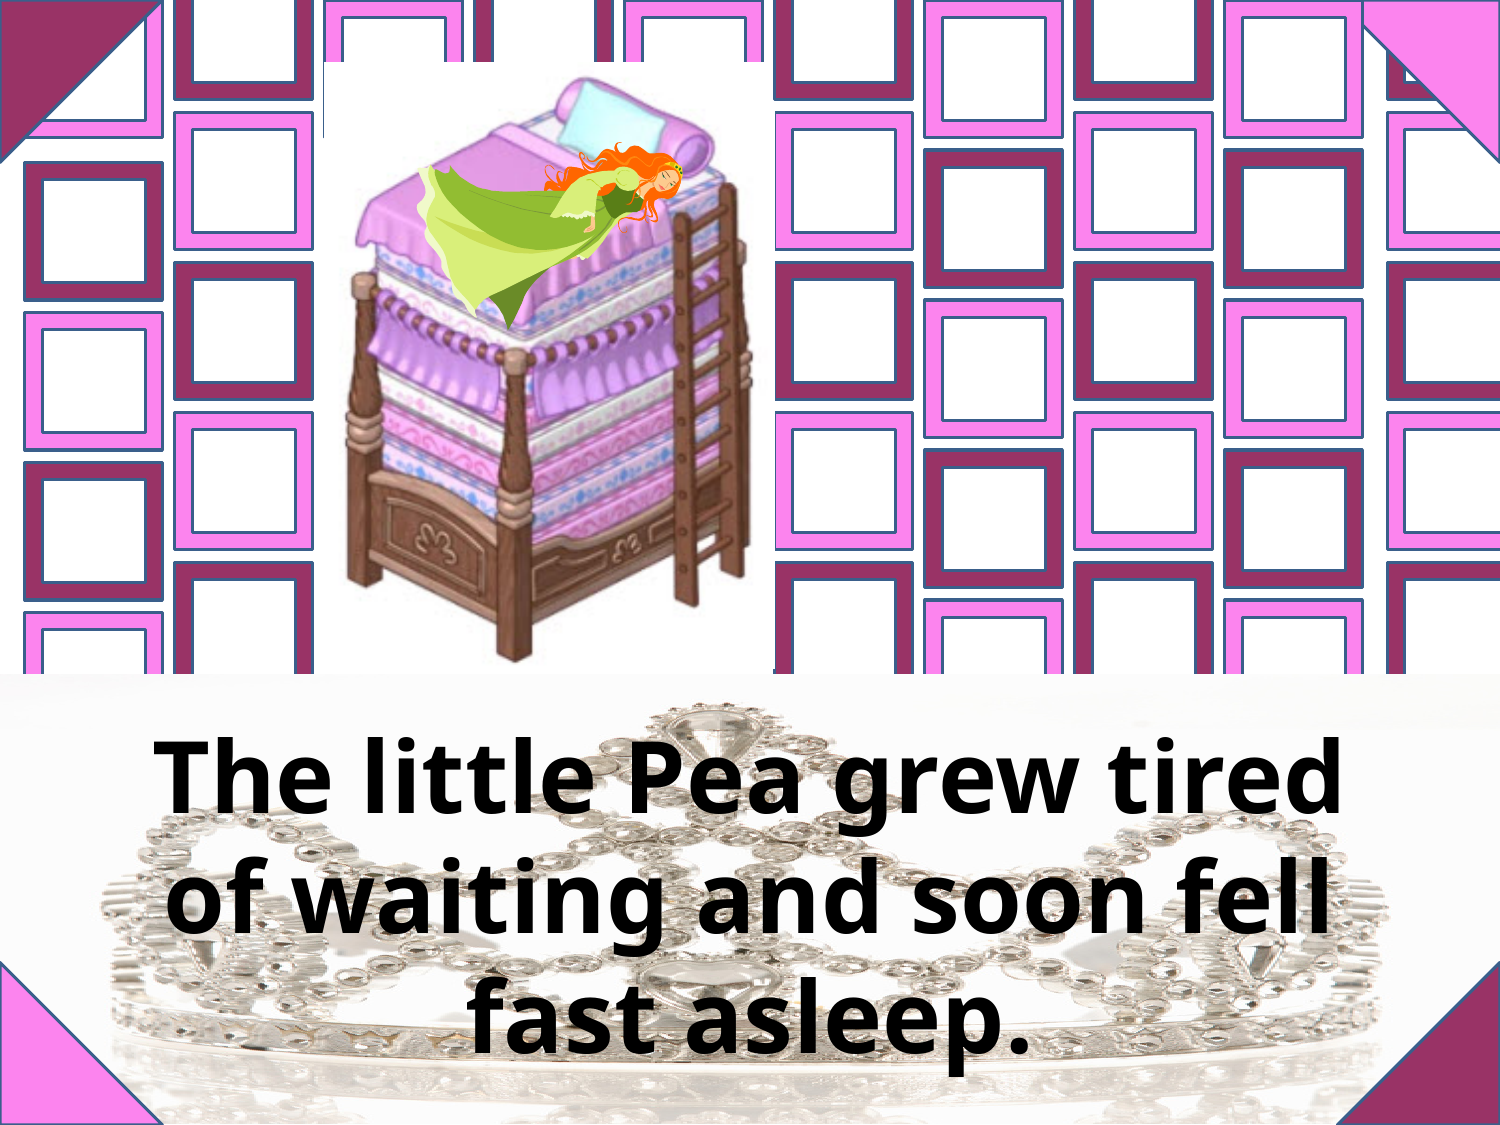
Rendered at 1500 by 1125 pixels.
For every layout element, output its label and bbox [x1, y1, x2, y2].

text_box [1386, 261, 1500, 401]
text_box [623, 0, 764, 54]
text_box [923, 448, 1064, 589]
text_box [1386, 52, 1435, 101]
text_box [786, 261, 914, 401]
text_box [23, 311, 164, 452]
text_box [923, 0, 1064, 139]
text_box [1223, 448, 1364, 589]
picture [0, 674, 1500, 1124]
text_box [173, 411, 314, 551]
text_box [1223, 0, 1364, 139]
text_box [1386, 111, 1500, 251]
text_box [323, 0, 464, 54]
text_box [1073, 111, 1214, 251]
text_box [27, 2, 164, 139]
text_box [1386, 411, 1500, 551]
text_box [786, 561, 914, 667]
text_box [1223, 598, 1364, 667]
text_box [454, 66, 643, 330]
text_box [923, 148, 1064, 289]
text_box [923, 298, 1064, 439]
text_box [786, 411, 914, 551]
text_box [173, 111, 314, 251]
text_box [173, 0, 314, 101]
text_box [594, 0, 614, 54]
text_box [173, 261, 314, 401]
text_box [1364, 0, 1500, 164]
text_box [23, 161, 164, 302]
text_box [473, 0, 494, 54]
text_box [23, 461, 164, 602]
text_box [1223, 148, 1364, 289]
text_box [786, 111, 914, 251]
text_box [1386, 561, 1500, 667]
text_box [1073, 261, 1214, 401]
text_box [1223, 298, 1364, 439]
text_box [1073, 411, 1214, 551]
text_box [923, 598, 1064, 667]
text_box [1073, 561, 1214, 667]
picture [324, 62, 776, 670]
text_box [0, 0, 164, 164]
text_box [1073, 0, 1214, 101]
text_box [773, 0, 914, 101]
text_box [23, 611, 164, 667]
text_box [173, 561, 314, 667]
